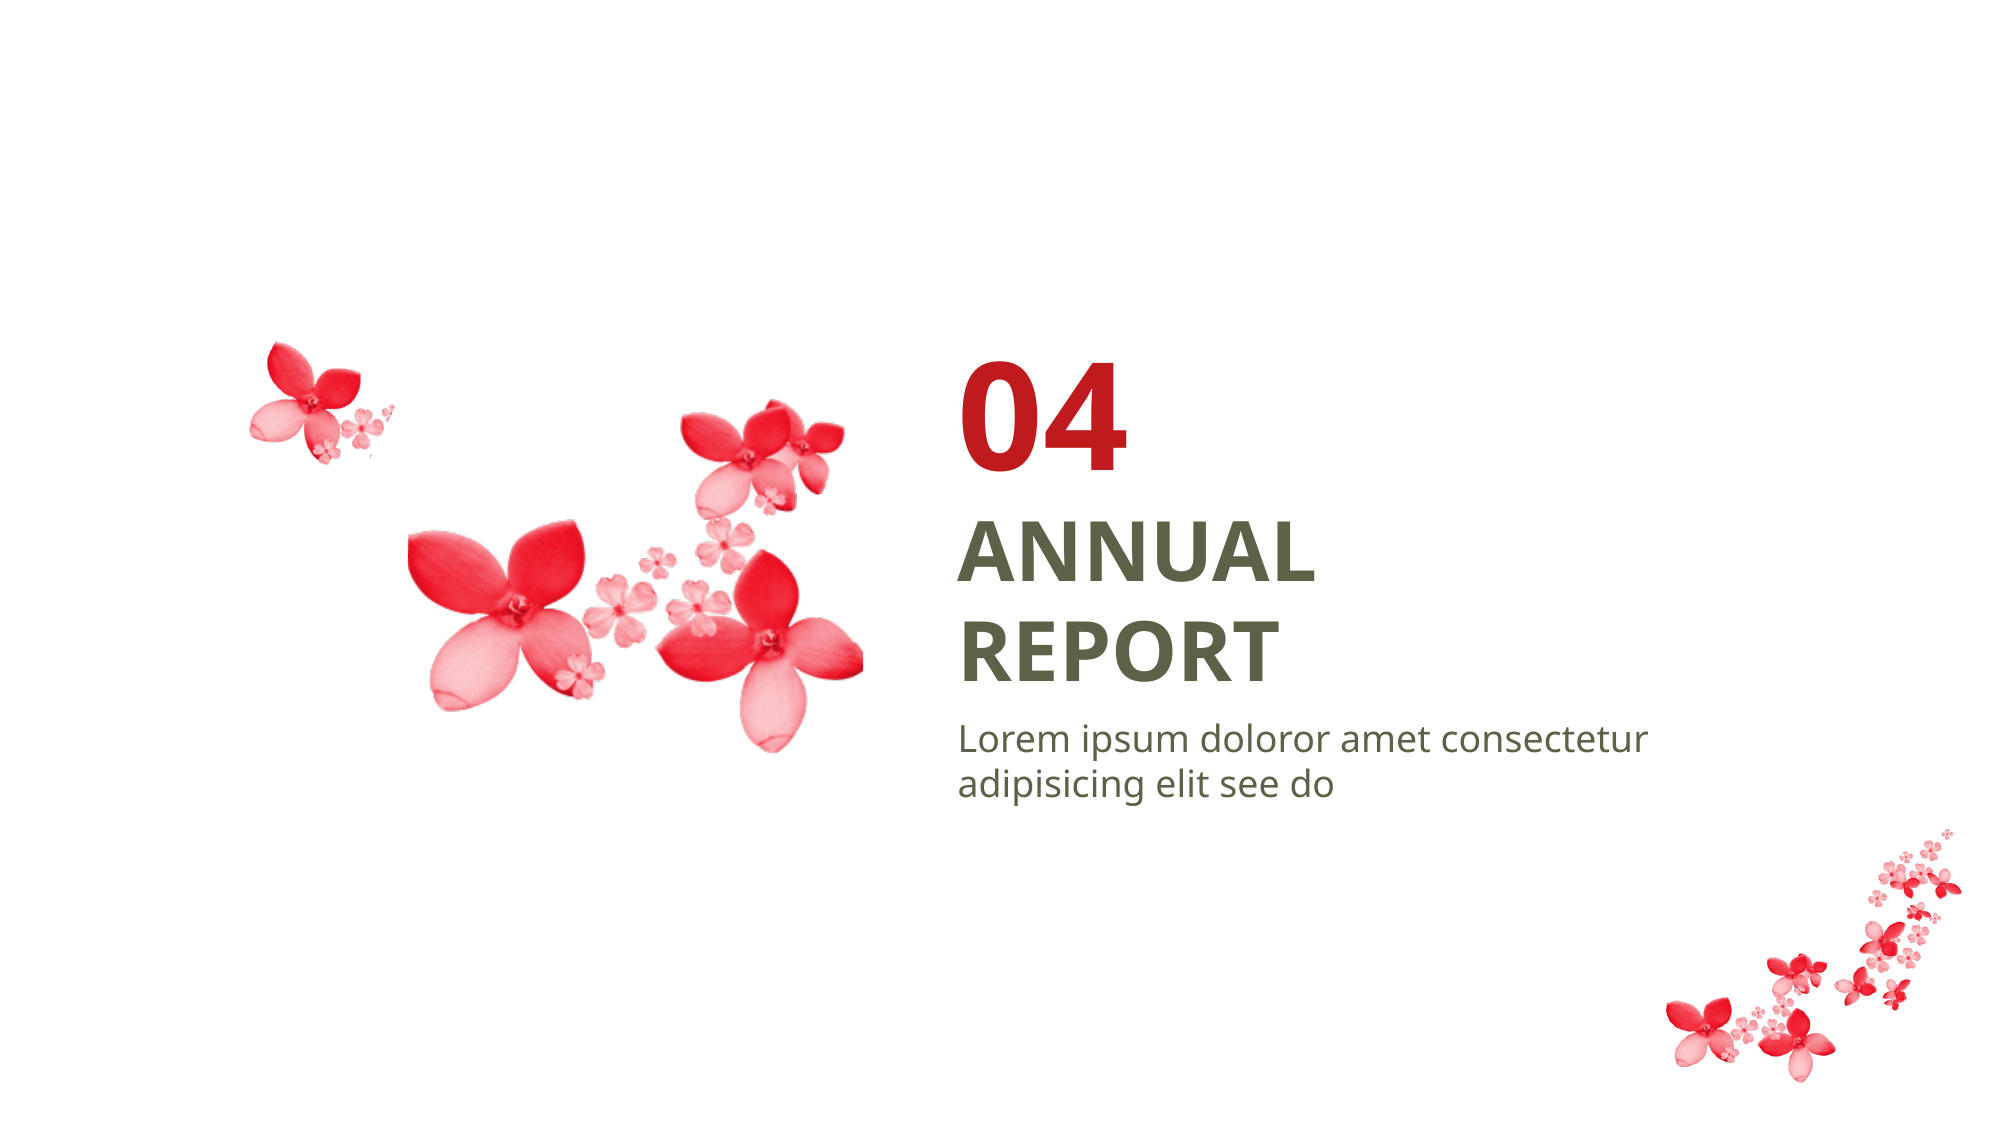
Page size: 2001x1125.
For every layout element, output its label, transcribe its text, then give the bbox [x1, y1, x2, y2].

picture [227, 321, 864, 829]
text_box Lorem ipsum doloror amet consectetur adipisicing elit see do [942, 707, 1729, 813]
picture [1666, 783, 1968, 1110]
text_box ANNUAL REPORT [943, 490, 1431, 706]
text_box 04 [942, 312, 1213, 508]
